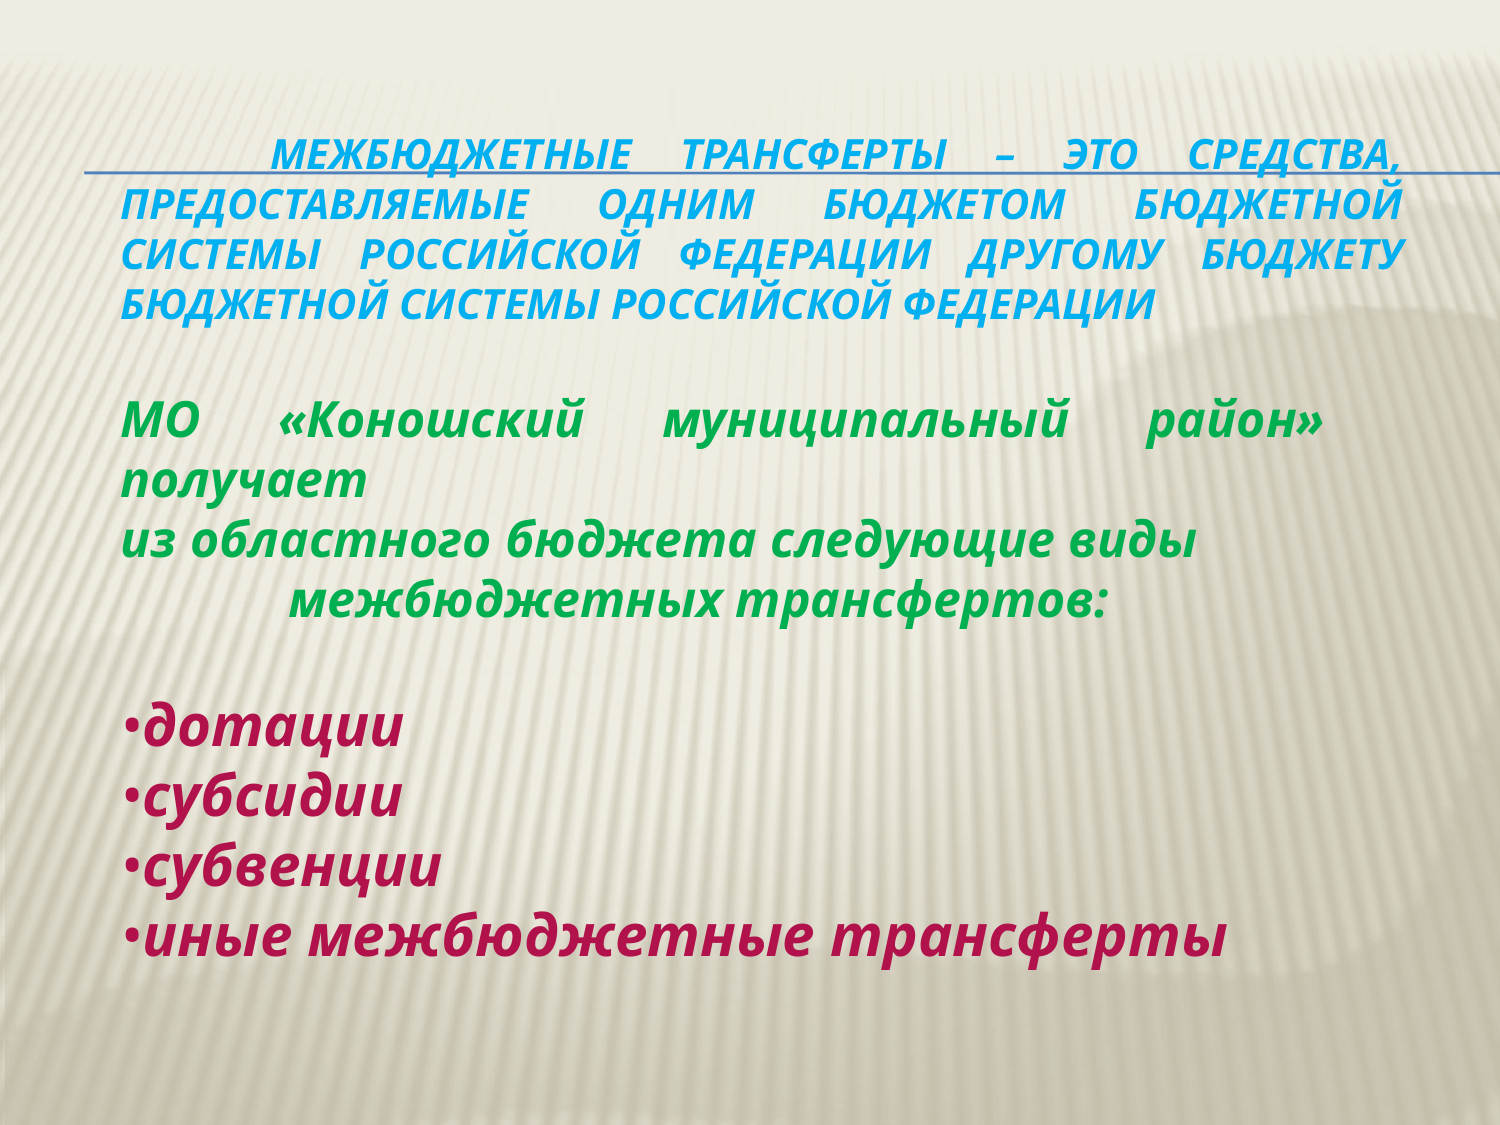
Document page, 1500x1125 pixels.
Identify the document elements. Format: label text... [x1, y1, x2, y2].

text_box МЕЖБЮДЖЕТНЫЕ ТРАНСФЕРТЫ – ЭТО СРЕДСТВА, ПРЕДОСТАВЛЯЕМЫЕ ОДНИМ БЮДЖЕТОМ БЮДЖЕТНОЙ СИСТЕМЫ РОССИЙСКОЙ ФЕДЕРАЦИИ ДРУГОМУ БЮДЖЕТУ БЮДЖЕТНОЙ СИСТЕМЫ РОССИЙСКОЙ ФЕДЕРАЦИИ МО «Коношский муниципальный район» получает из областного бюджета следующие виды межбюджетных трансфертов: •дотации •субсидии •субвенции •иные межбюджетные трансферты [105, 70, 1418, 976]
